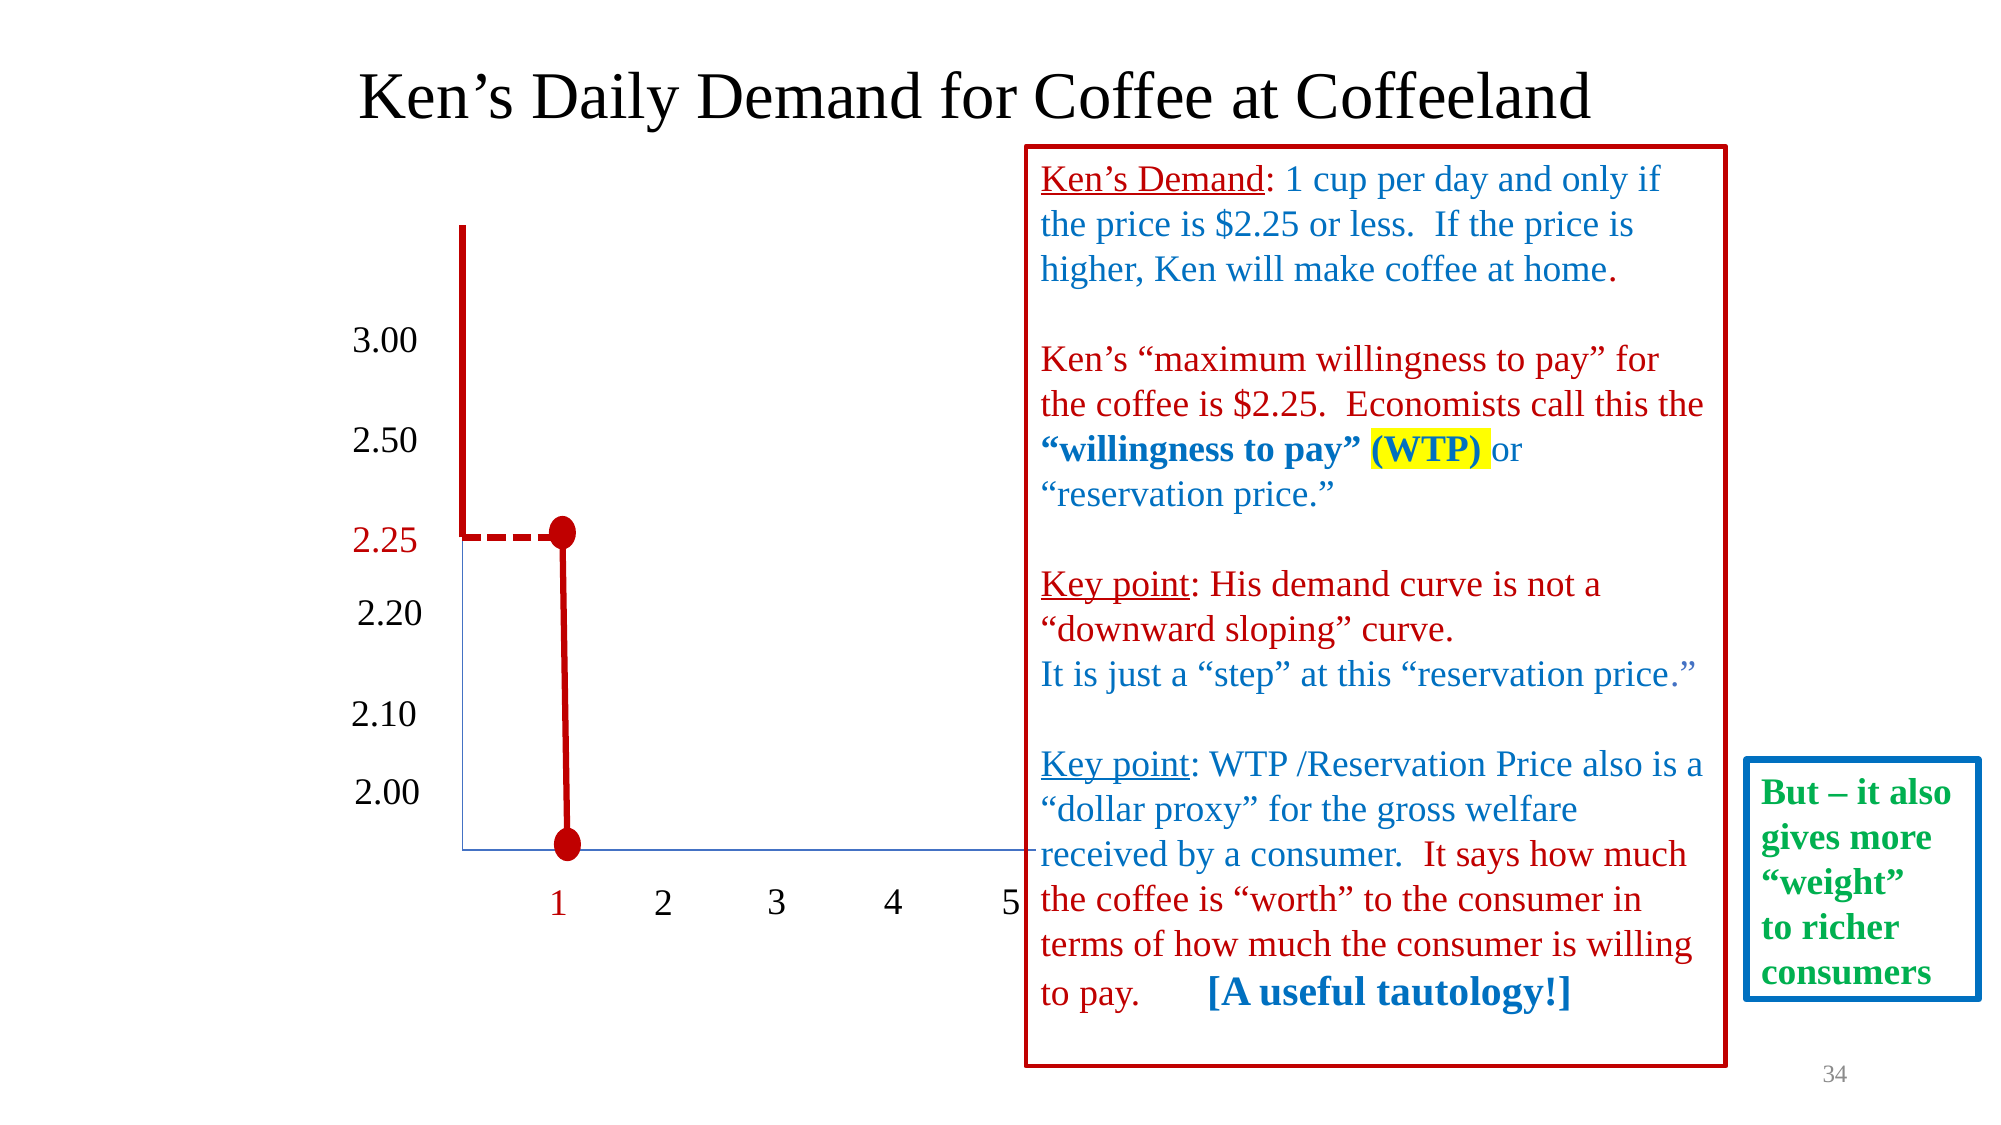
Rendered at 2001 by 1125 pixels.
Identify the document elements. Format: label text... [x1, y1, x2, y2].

text_box Ken’s Demand: 1 cup per day and only if the price is $2.25 or less. If the price is higher, Ken will make coffee at home. Ken’s “maximum willingness to pay” for the coffee is $2.25. Economists call this the “willingness to pay” (WTP) or “reservation price.” Key point: His demand curve is not a “downward sloping” curve. It is just a “step” at this “reservation price.” Key point: WTP /Reservation Price also is a “dollar proxy” for the gross welfare received by a consumer. It says how much the coffee is “worth” to the consumer in terms of how much the consumer is willing to pay. [A useful tautology!] [1025, 146, 1726, 1067]
text_box 5 [986, 869, 1025, 930]
text_box 2.25 [337, 507, 450, 567]
text_box 3 [752, 869, 802, 930]
text_box [555, 851, 580, 862]
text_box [562, 537, 568, 854]
text_box 2.10 [336, 681, 449, 741]
text_box But – it also gives more “weight” to richer consumers [1746, 759, 1979, 1000]
text_box 2.20 [342, 580, 455, 641]
slide_number 34 [1412, 1042, 1863, 1103]
text_box 4 [868, 869, 918, 930]
text_box [549, 538, 562, 550]
text_box [548, 515, 576, 548]
text_box [553, 829, 562, 849]
text_box 3.00 [337, 307, 450, 367]
text_box 2.00 [339, 759, 450, 820]
list [326, 187, 1025, 986]
text_box [568, 827, 581, 849]
title Ken’s Daily Demand for Coffee at Coffeeland [326, 3, 1677, 187]
text_box 1 [534, 870, 591, 931]
text_box 2 [639, 870, 696, 931]
text_box 2.50 [337, 407, 450, 467]
